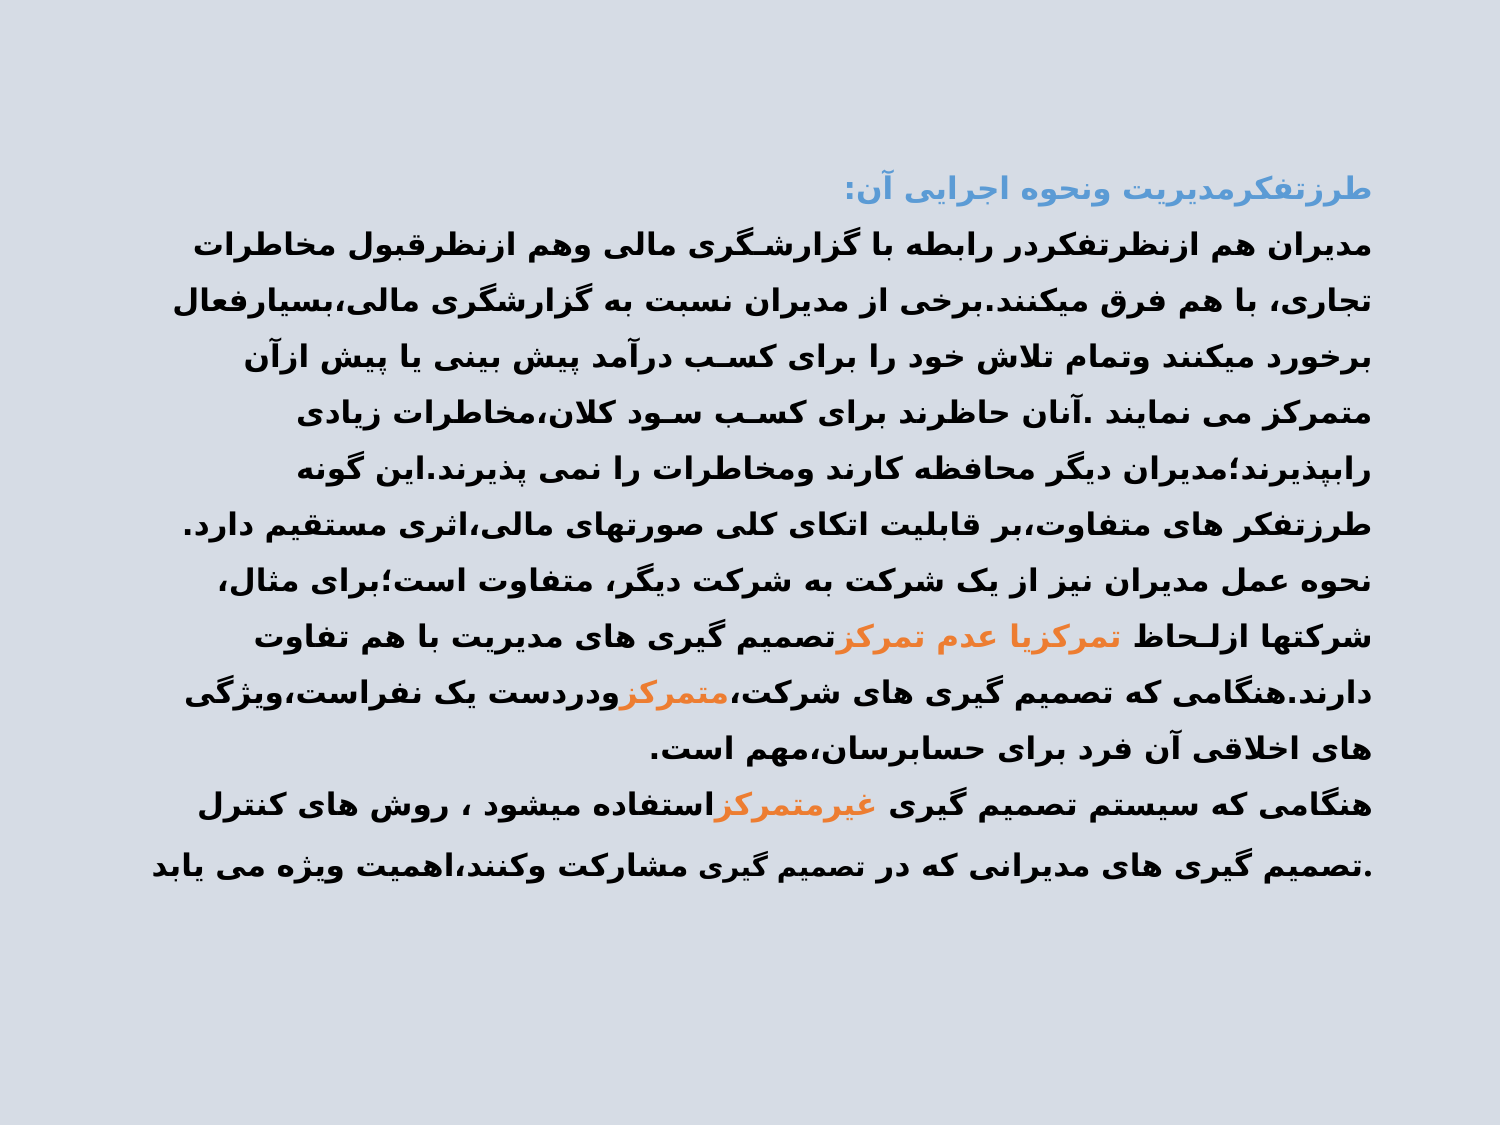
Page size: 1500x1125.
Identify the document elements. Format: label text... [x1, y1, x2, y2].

title طرزتفکرمدیریت ونحوه اجرایی آن: مدیران هم ازنظرتفکردر رابطه با گزارشـگری مالی وهم ازنظرقبول مخاطرات تجاری، با هم فرق میکنند.برخی از مدیران نسبت به گزارشگری مالی،بسیارفعال برخورد میکنند وتمام تلاش خود را برای کسـب درآمد پیش بینی یا پیش ازآن متمرکز می نمایند .آنان حاظرند برای کسـب سـود کلان،مخاطرات زیادی رابپذیرند؛مدیران دیگر محافظه کارند ومخاطرات را نمی پذیرند.این گونه طرزتفکر های متفاوت،بر قابلیت اتکای کلی صورتهای مالی،اثری مستقیم دارد. نحوه عمل مدیران نیز از یک شرکت به شرکت دیگر، متفاوت است؛برای مثال، شرکتها ازلـحاظ تمرکزیا عدم تمرکزتصمیم گیری های مدیریت با هم تفاوت دارند.هنگامی که تصمیم گیری های شرکت،متمرکزودردست یک نفراست،ویژگی های اخلاقی آن فرد برای حسابرسان،مهم است. هنگامی که سیستم تصمیم گیری غیرمتمرکزاستفاده میشود ، روش های کنترل تصمیم گیری های مدیرانی که در تصمیم گیری مشارکت وکنند،اهمیت ویژه می یابد. [135, 90, 1388, 929]
